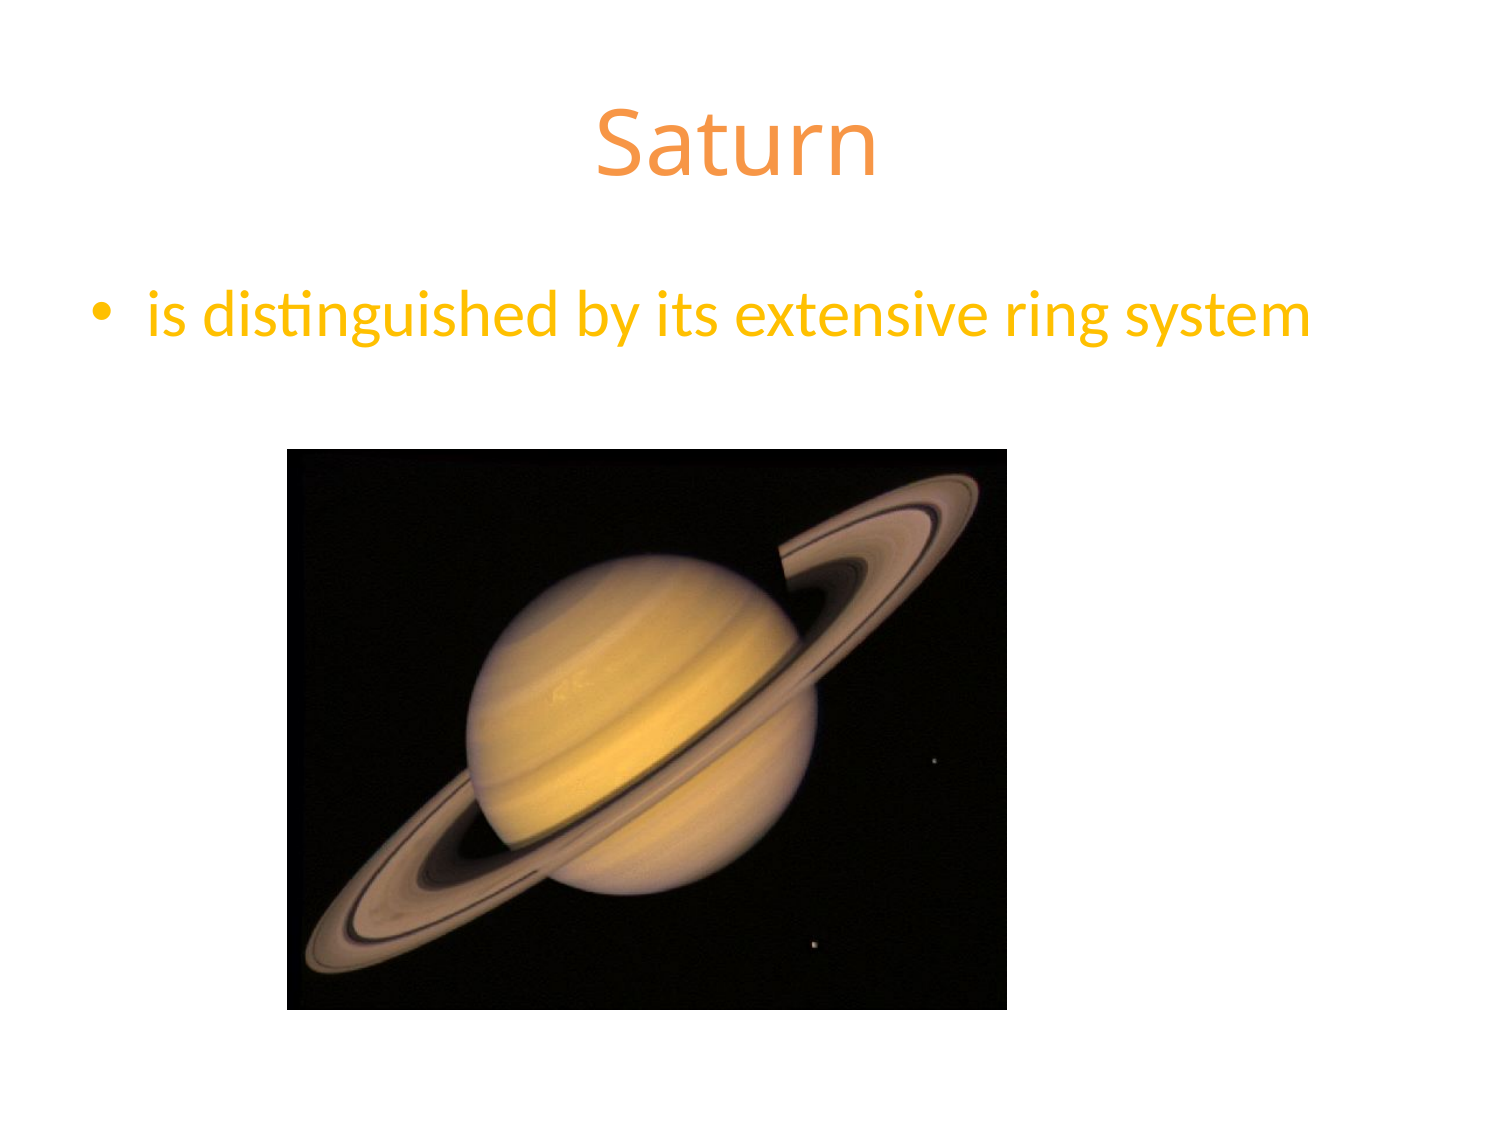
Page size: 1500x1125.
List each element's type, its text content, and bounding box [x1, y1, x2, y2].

list is distinguished by its extensive ring system [75, 262, 1425, 1005]
picture [287, 449, 1008, 1010]
title Saturn [75, 45, 1425, 233]
